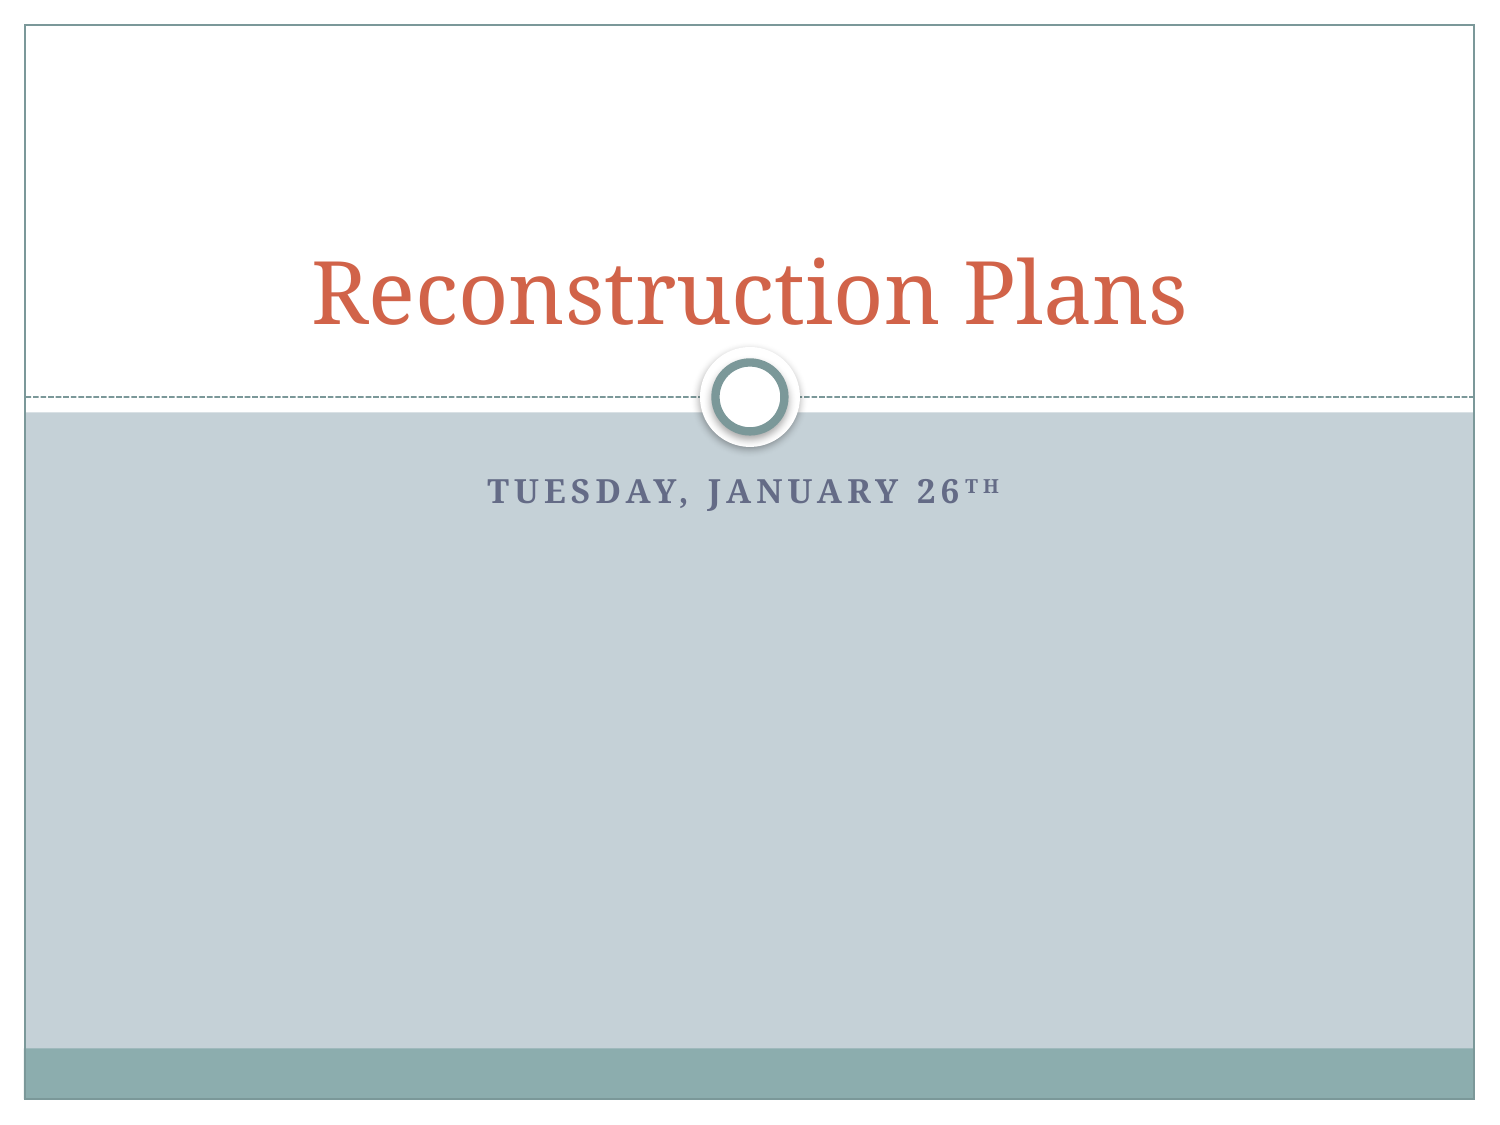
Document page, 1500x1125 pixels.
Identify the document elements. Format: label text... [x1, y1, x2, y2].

subtitle Tuesday, January 26th [225, 462, 1275, 750]
title Reconstruction Plans [112, 62, 1388, 350]
